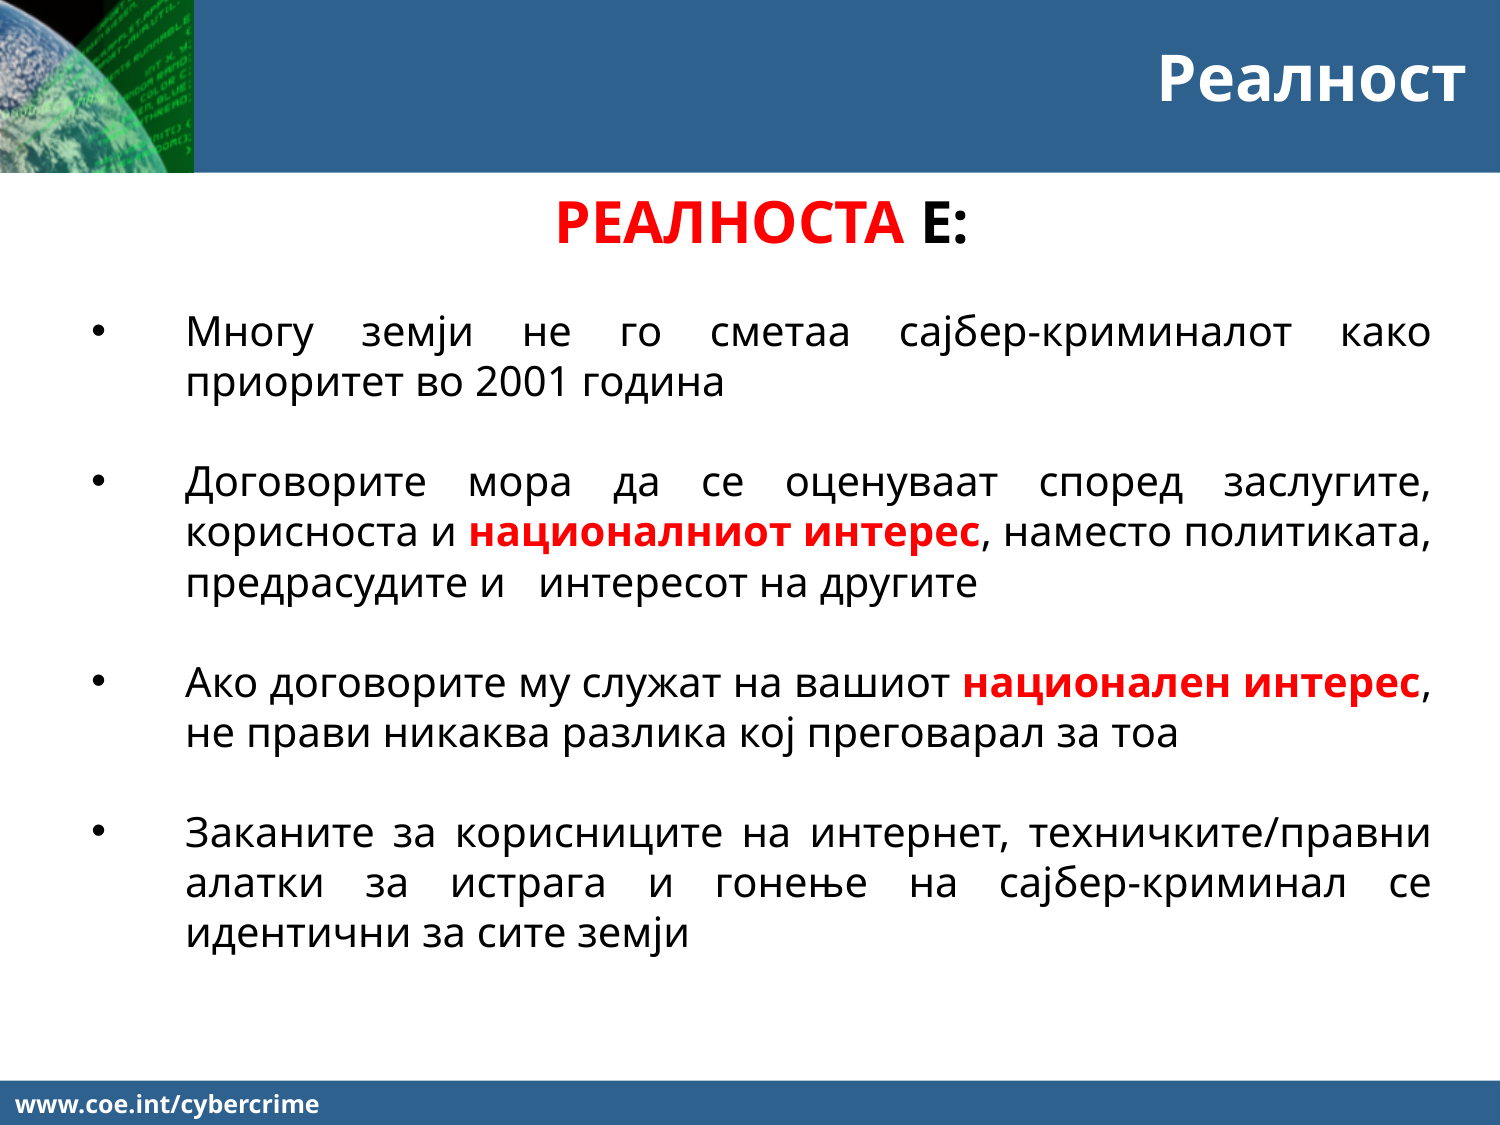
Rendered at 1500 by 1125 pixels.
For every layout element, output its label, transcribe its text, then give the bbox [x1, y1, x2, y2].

picture [0, 0, 194, 173]
text_box РЕАЛНОСТА Е: Многу земји не го сметаа сајбер-криминалот како приоритет во 2001 година Договорите мора да се оценуваат според заслугите, корисноста и националниот интерес, наместо политиката, предрасудите и интересот на другите Ако договорите му служат на вашиот национален интерес, не прави никаква разлика кој преговарал за тоа Заканите за корисниците на интернет, техничките/правни алатки за истрага и гонење на сајбер-криминал се идентични за сите земји [76, 177, 1447, 963]
text_box Реалност [206, 29, 1483, 122]
text_box [197, 0, 1500, 175]
text_box www.coe.int/cybercrime [0, 1079, 1500, 1125]
